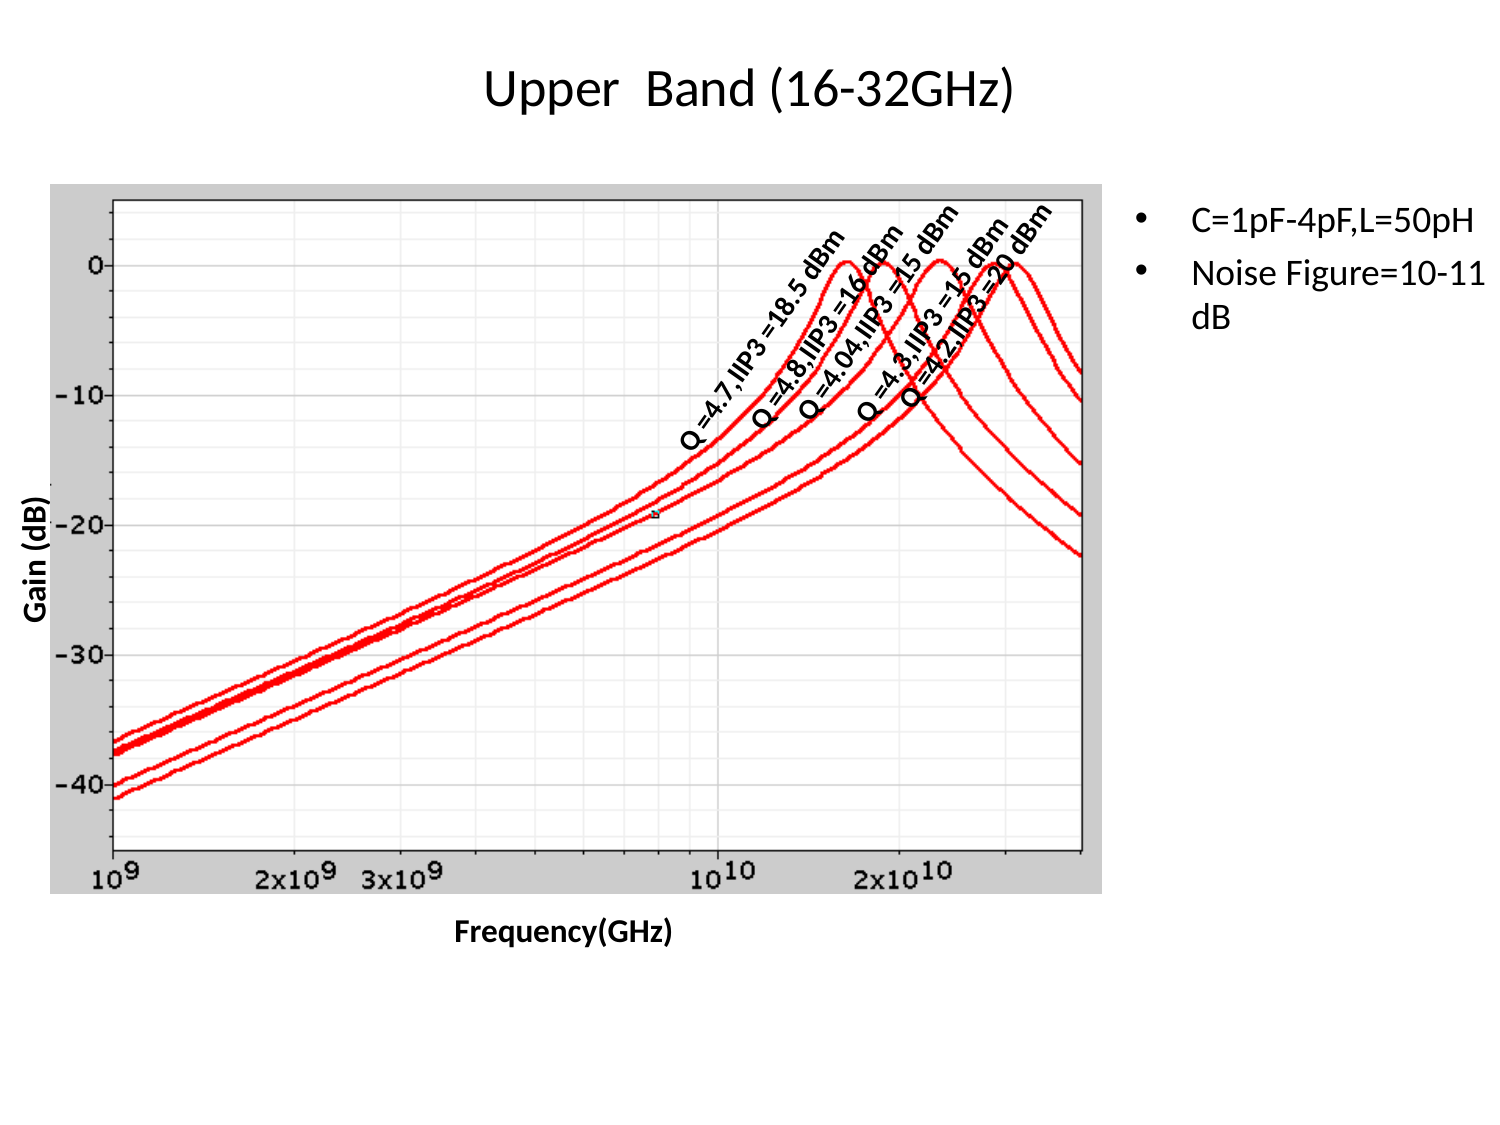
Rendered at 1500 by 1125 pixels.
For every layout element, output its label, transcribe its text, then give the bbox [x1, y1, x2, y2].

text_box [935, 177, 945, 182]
list C=1pF-4pF,L=50pH Noise Figure=10-11 dB [1120, 187, 1500, 388]
text_box Gain (dB) [4, 480, 44, 639]
picture [49, 184, 1102, 894]
text_box Frequency(GHz) [439, 903, 689, 957]
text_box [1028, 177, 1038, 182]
title Upper Band (16-32GHz) [75, 45, 1425, 125]
